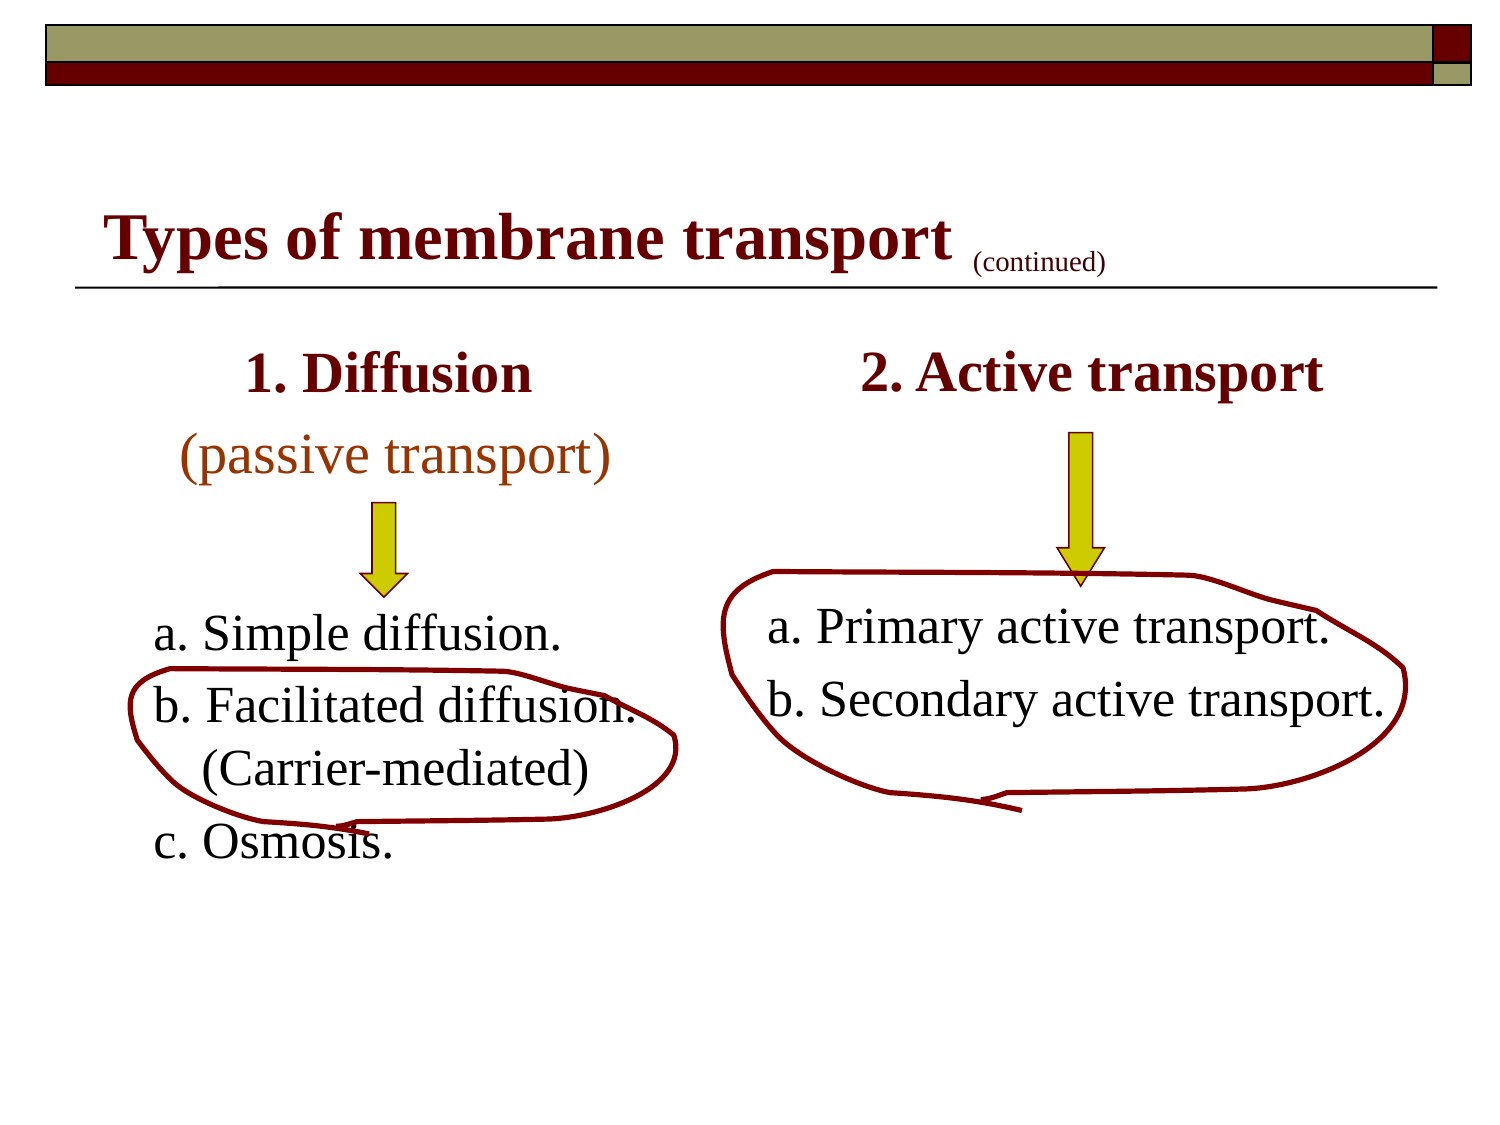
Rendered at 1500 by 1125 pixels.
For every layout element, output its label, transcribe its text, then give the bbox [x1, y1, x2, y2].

title Types of membrane transport (continued) [88, 49, 1400, 286]
text_box [130, 668, 676, 834]
text_box 2. Active transport a. Primary active transport. b. Secondary active transport. [726, 326, 1459, 765]
text_box [1057, 432, 1105, 573]
list 1. Diffusion (passive transport) a. Simple diffusion. b. Facilitated diffusion. (Carrier-mediated) c. Osmosis. [111, 326, 680, 906]
text_box [360, 502, 408, 598]
text_box [723, 571, 1406, 811]
